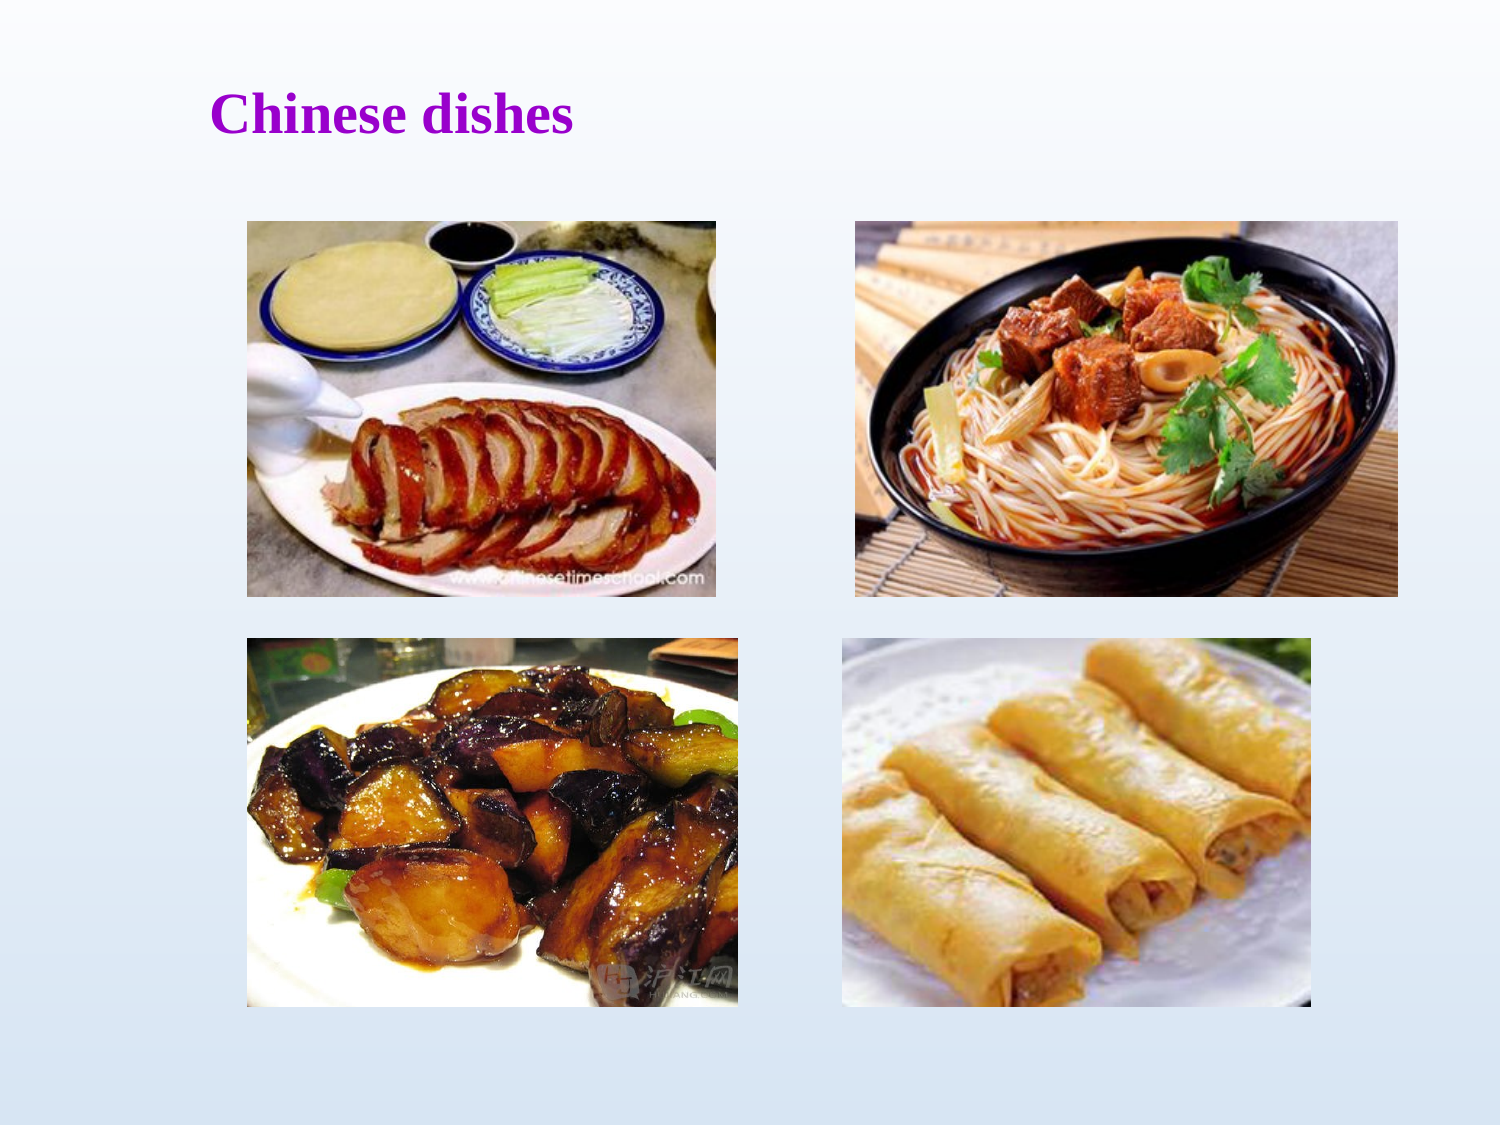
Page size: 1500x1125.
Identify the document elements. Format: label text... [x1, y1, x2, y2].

picture [855, 220, 1398, 597]
text_box Chinese dishes [194, 67, 1029, 153]
picture [246, 638, 738, 1007]
picture [246, 220, 717, 597]
picture [841, 638, 1312, 1007]
